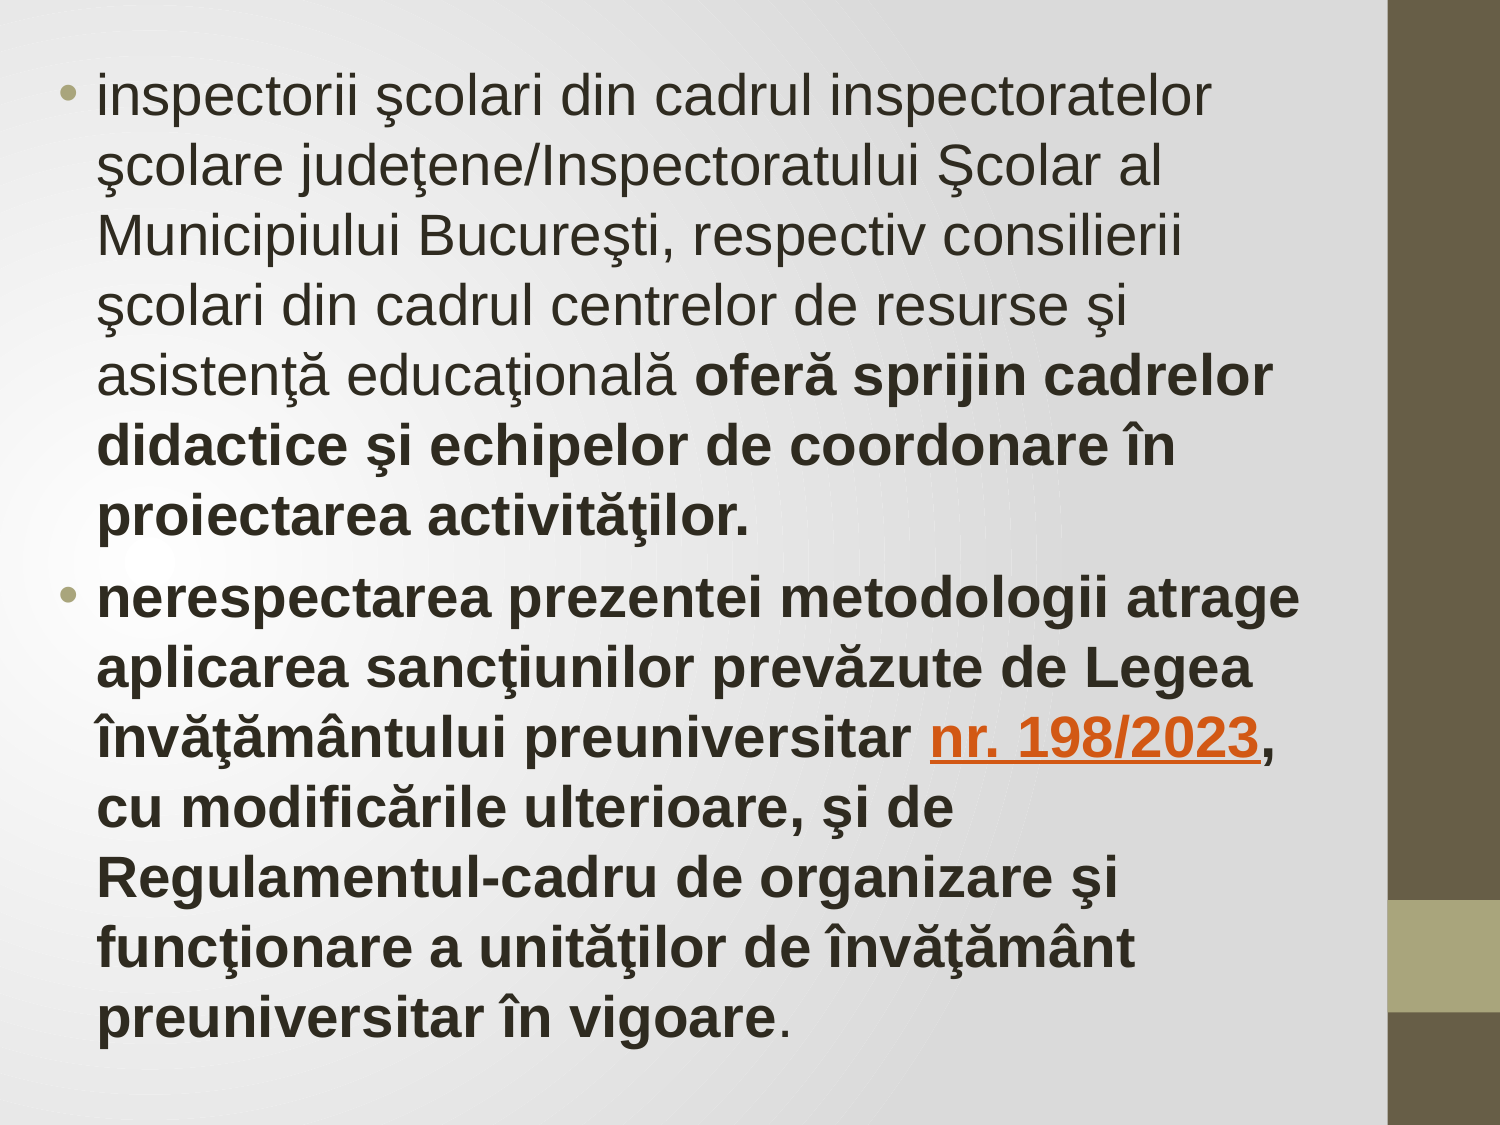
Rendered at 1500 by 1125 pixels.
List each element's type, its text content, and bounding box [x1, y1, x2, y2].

list inspectorii şcolari din cadrul inspectoratelor şcolare judeţene/Inspectoratului Şcolar al Municipiului Bucureşti, respectiv consilierii şcolari din cadrul centrelor de resurse şi asistenţă educaţională oferă sprijin cadrelor didactice şi echipelor de coordonare în proiectarea activităţilor. nerespectarea prezentei metodologii atrage aplicarea sancţiunilor prevăzute de Legea învăţământului preuniversitar nr. 198/2023, cu modificările ulterioare, şi de Regulamentul-cadru de organizare şi funcţionare a unităţilor de învăţământ preuniversitar în vigoare. [24, 50, 1363, 1050]
